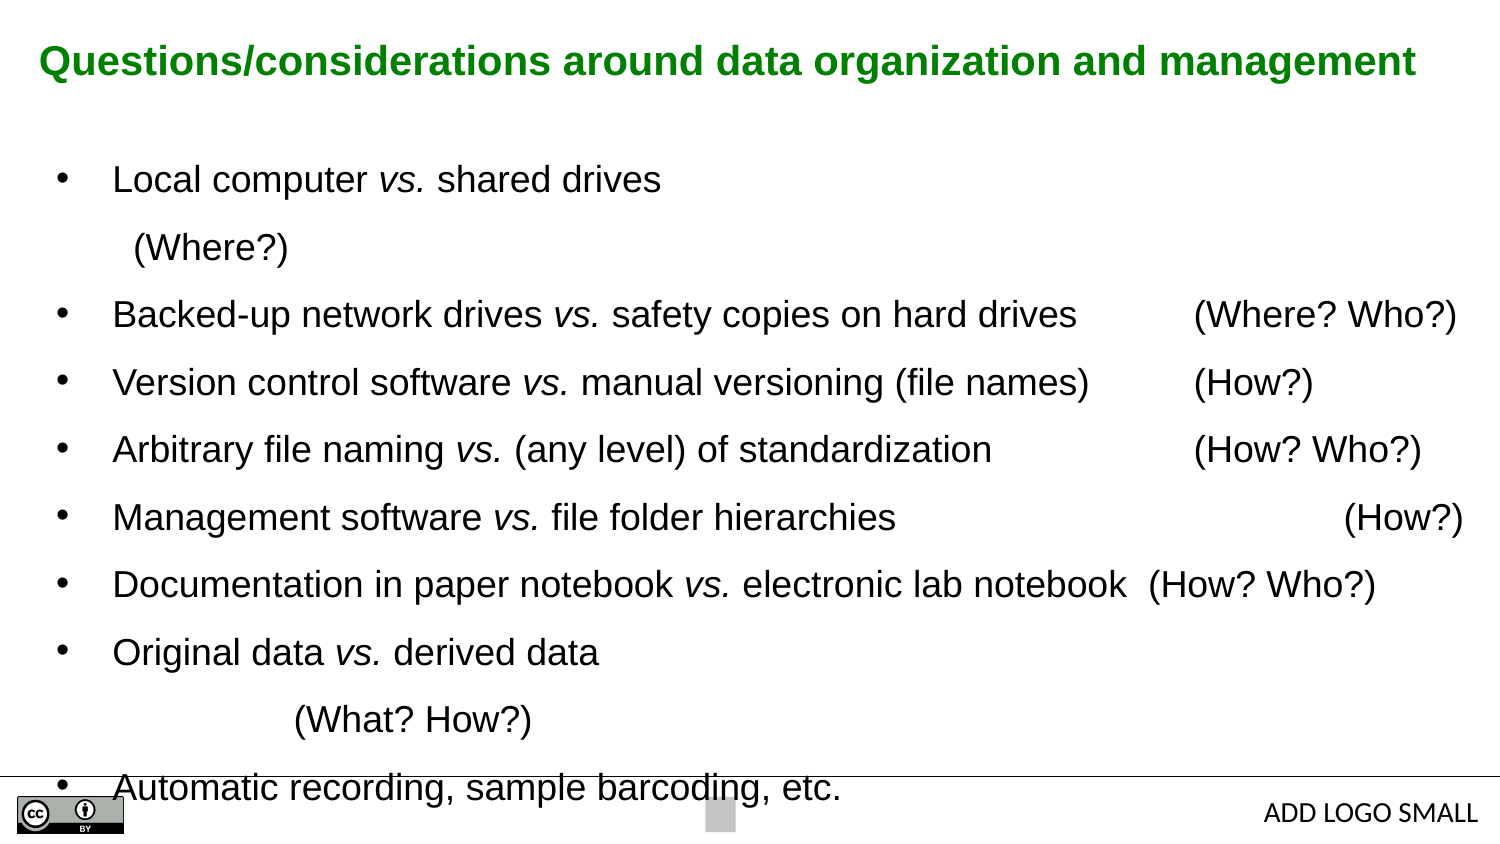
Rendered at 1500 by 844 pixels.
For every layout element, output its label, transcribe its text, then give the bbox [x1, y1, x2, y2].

text_box Questions/considerations around data organization and management [24, 26, 1441, 75]
picture [17, 796, 124, 834]
text_box Local computer vs. shared drives (Where?) Backed-up network drives vs. safety copies on hard drives (Where? Who?) Version control software vs. manual versioning (file names) (How?) Arbitrary file naming vs. (any level) of standardization (How? Who?) Management software vs. file folder hierarchies (How?) Documentation in paper notebook vs. electronic lab notebook (How? Who?) Original data vs. derived data (What? How?) Automatic recording, sample barcoding, etc. … [41, 125, 1483, 844]
